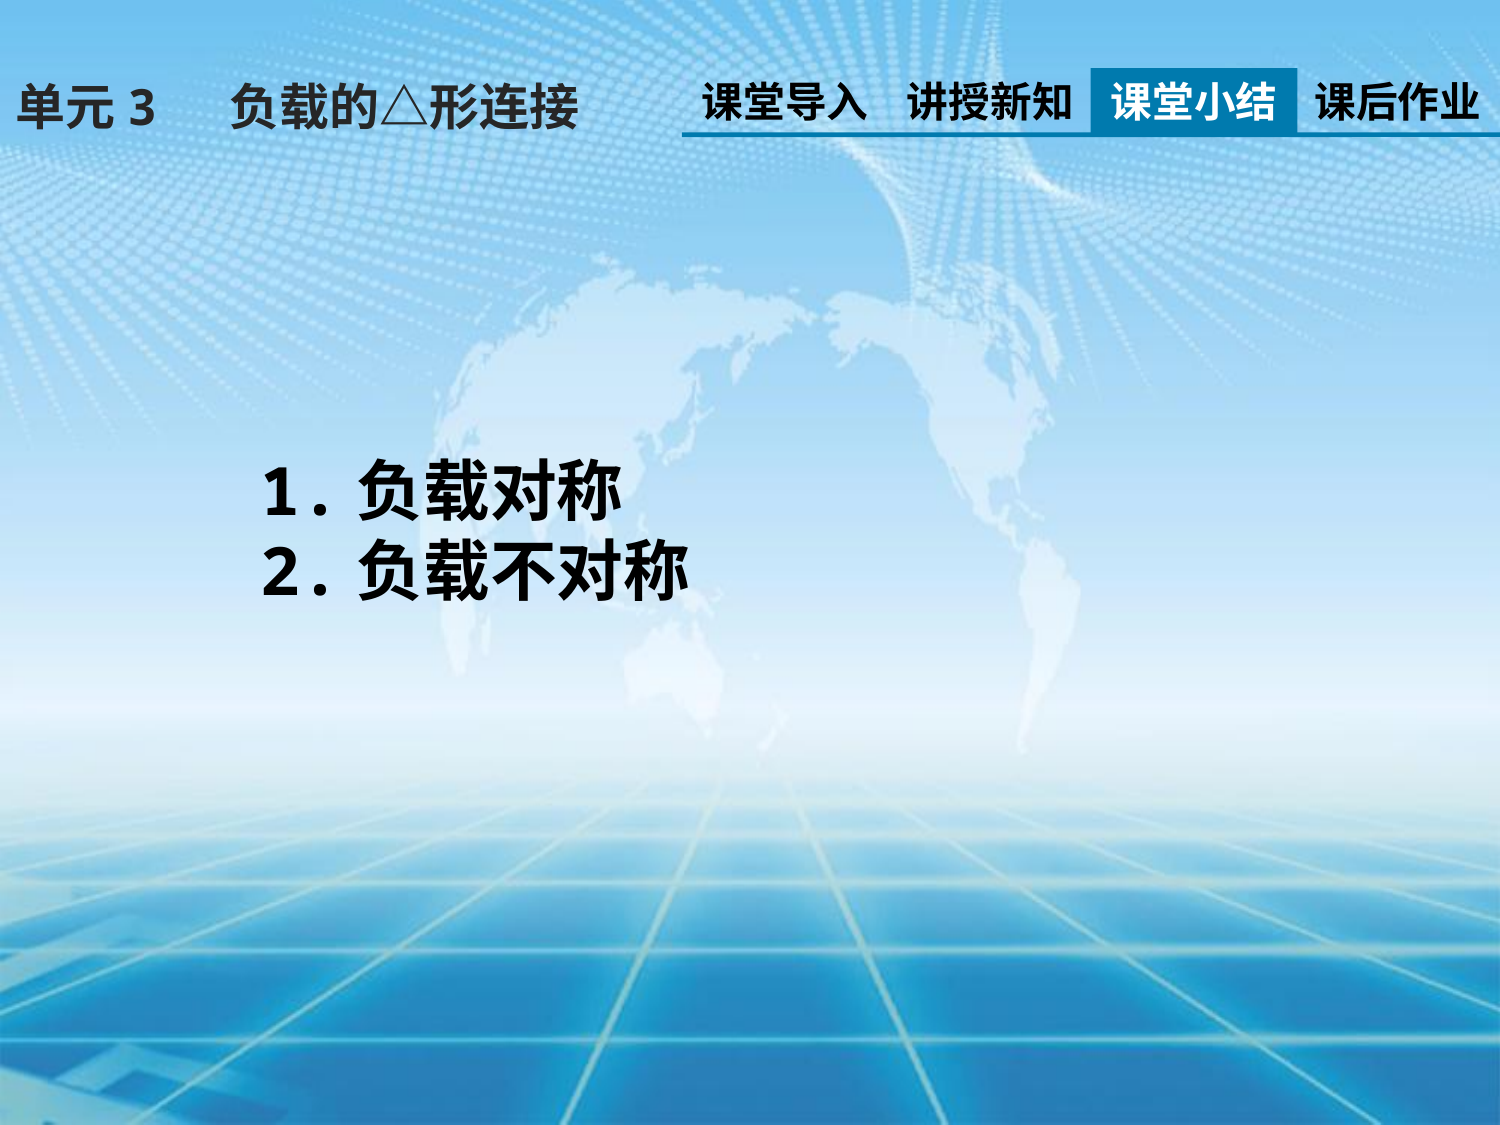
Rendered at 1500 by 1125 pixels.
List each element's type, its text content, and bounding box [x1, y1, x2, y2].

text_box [681, 67, 1500, 135]
text_box 单元3 负载的△形连接 [1, 68, 1280, 143]
picture [0, 0, 1500, 1125]
text_box 1.负载对称 2.负载不对称 [245, 434, 1294, 623]
